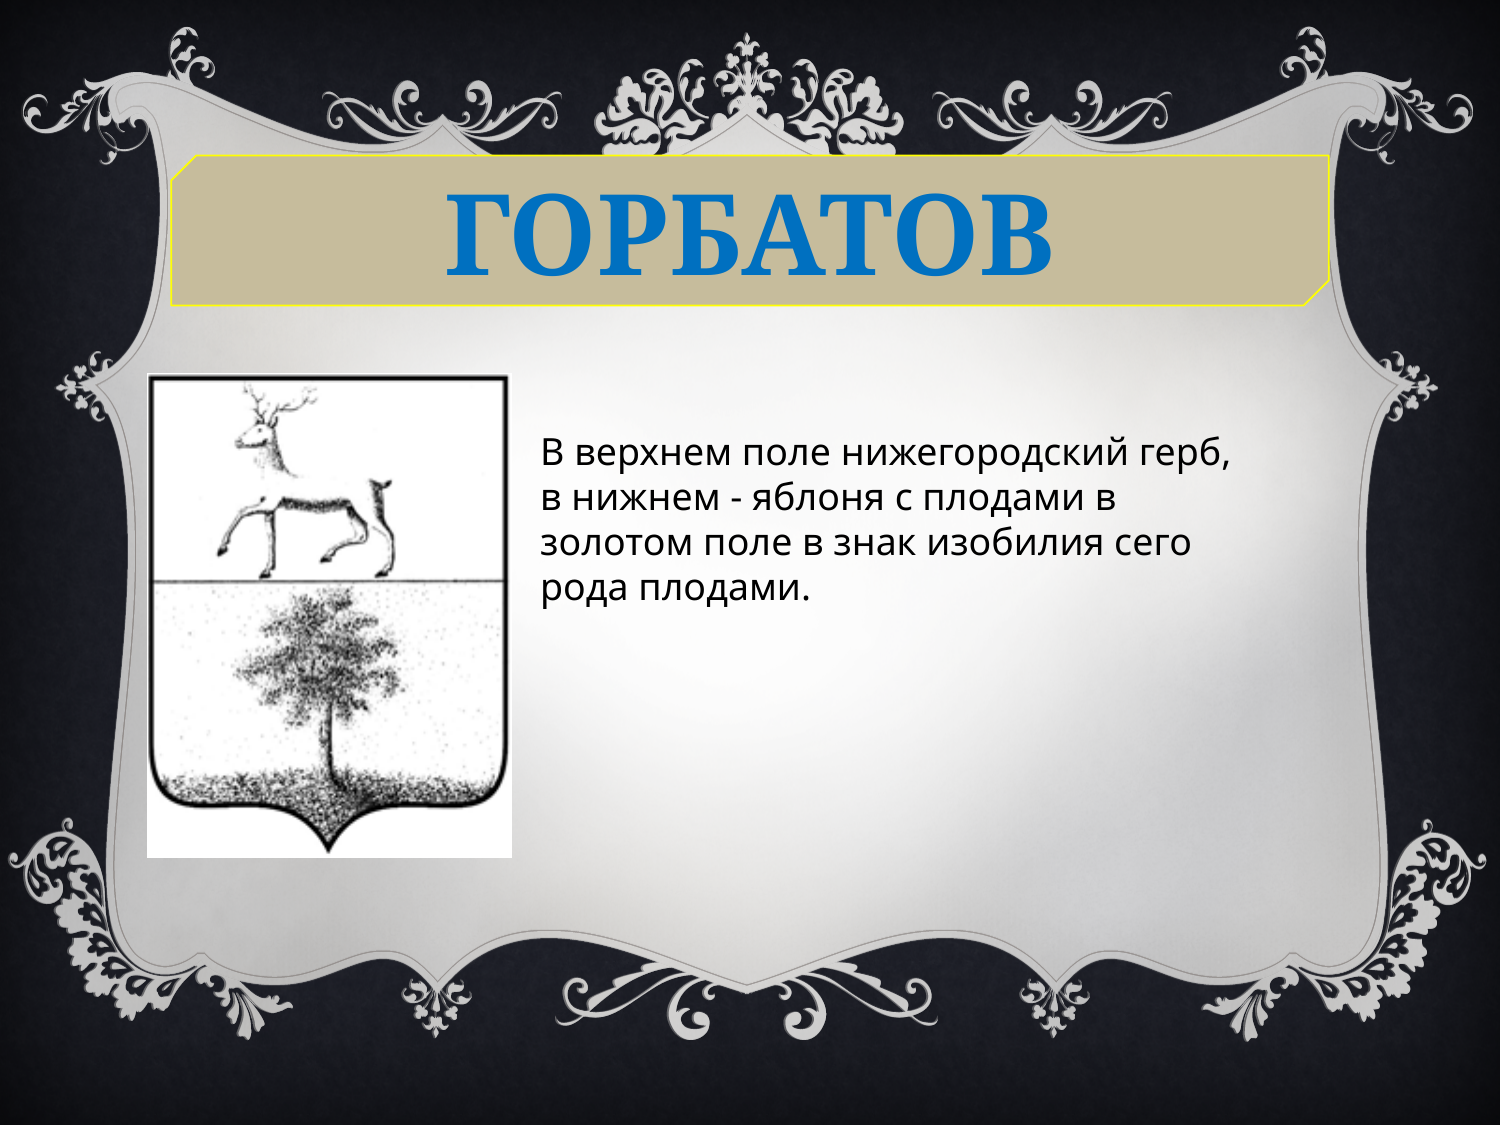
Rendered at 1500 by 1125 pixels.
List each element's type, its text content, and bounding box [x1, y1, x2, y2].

text_box [170, 154, 1330, 307]
picture [0, 0, 1500, 1125]
text_box В верхнем поле нижегородский герб, в нижнем - яблоня с плодами в золотом поле в знак изобилия сего рода плодами. [525, 420, 1276, 616]
text_box горбатов [429, 155, 1071, 306]
